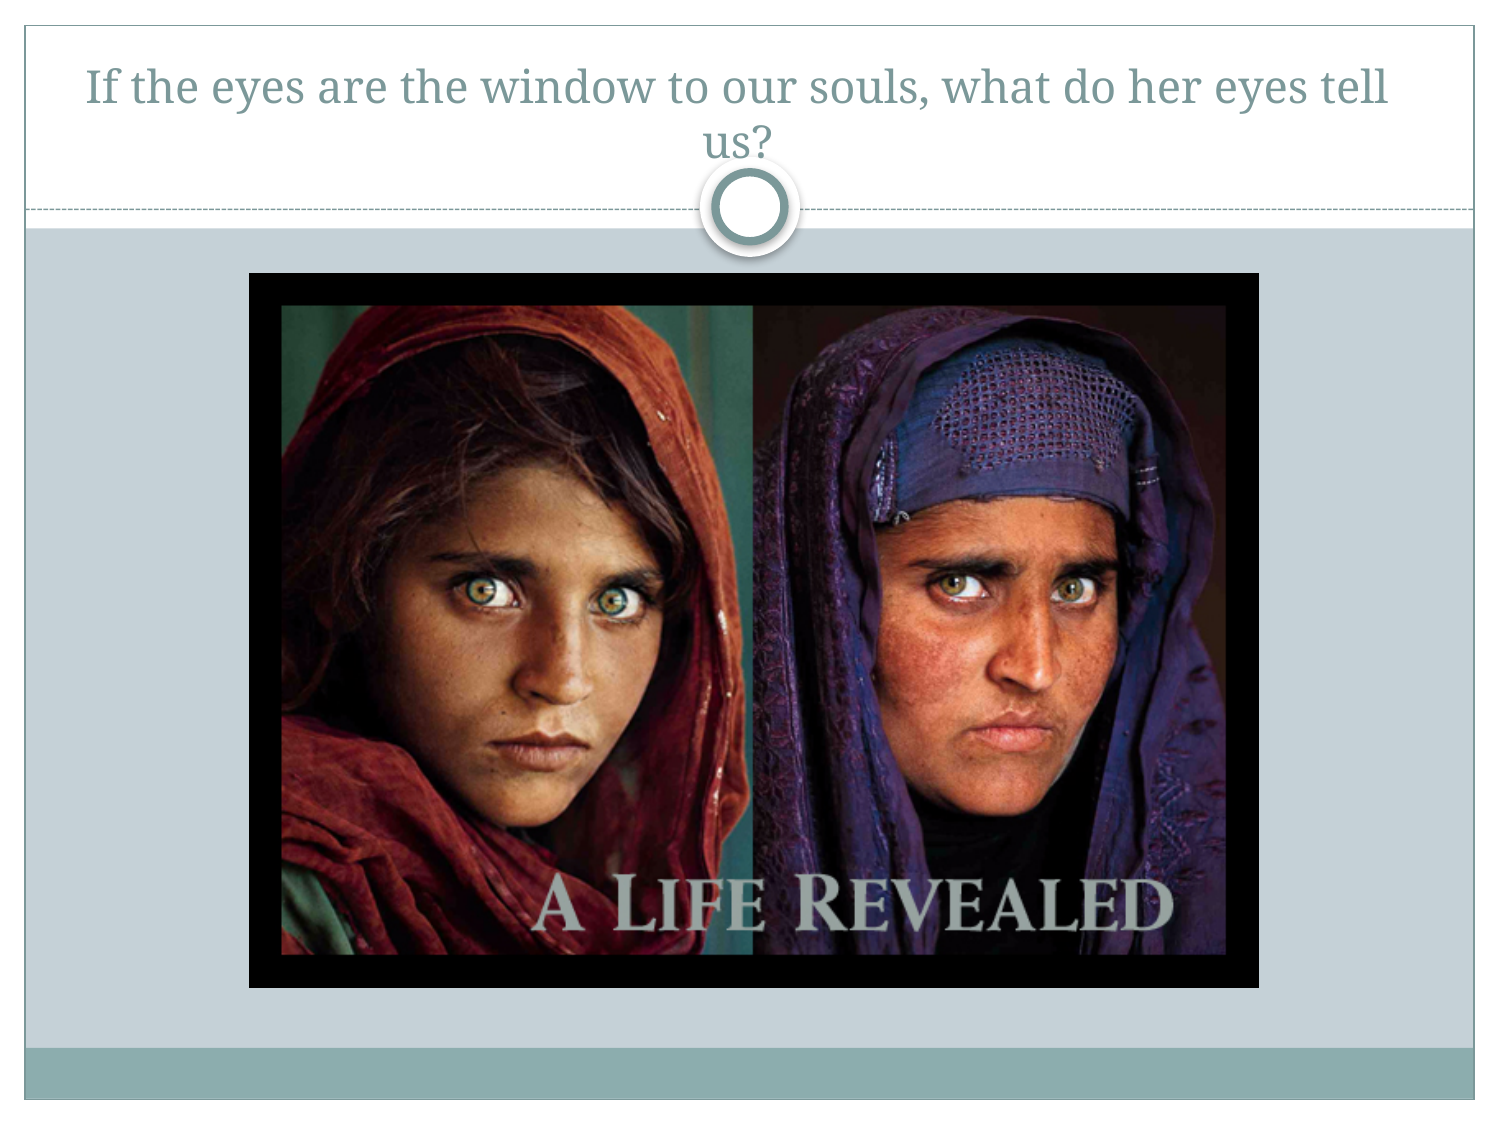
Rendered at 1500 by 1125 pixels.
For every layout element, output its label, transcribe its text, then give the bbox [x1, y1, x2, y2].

title If the eyes are the window to our souls, what do her eyes tell us? [37, 50, 1438, 175]
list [249, 273, 1259, 988]
